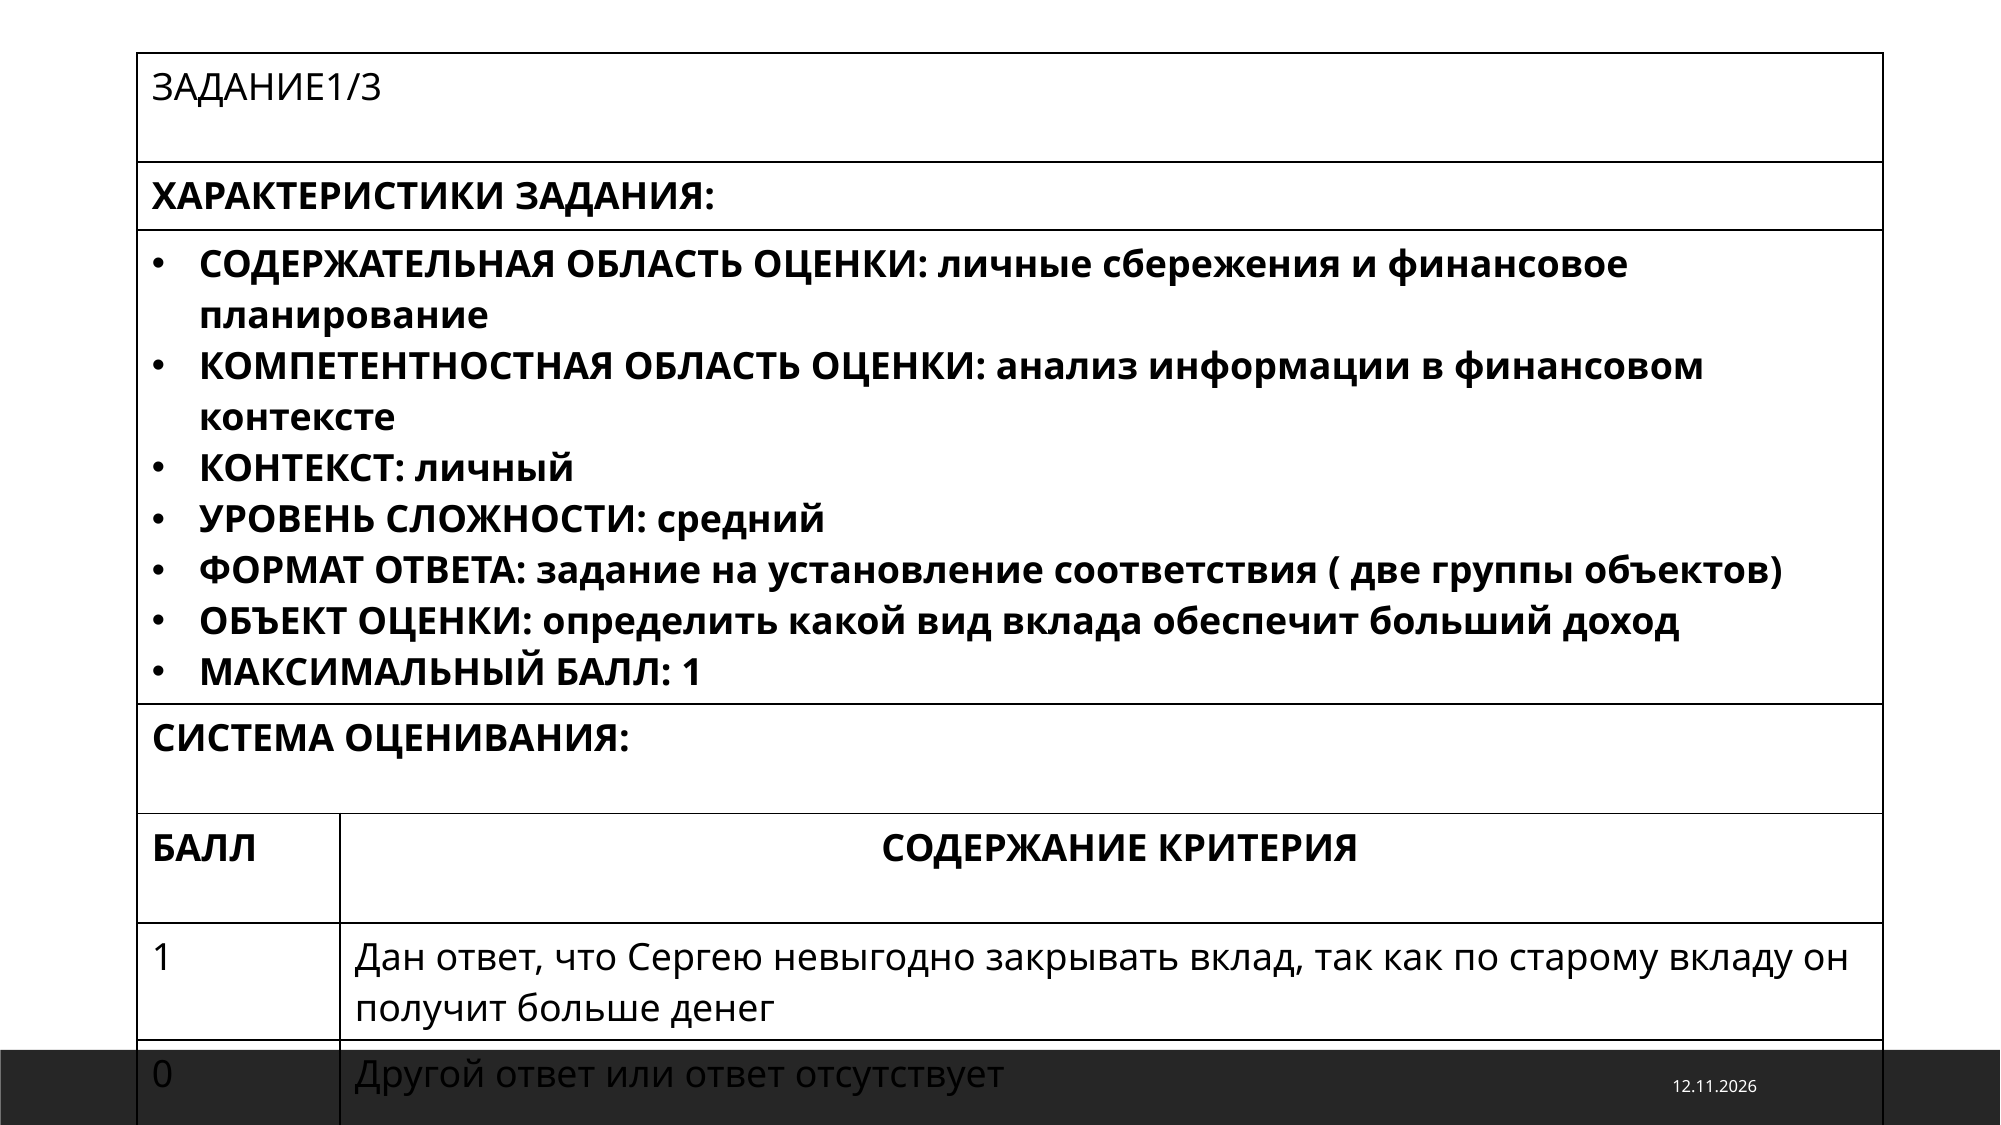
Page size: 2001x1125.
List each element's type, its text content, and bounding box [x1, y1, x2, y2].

table_cell Другой ответ или ответ отсутствует [341, 1041, 1882, 1125]
table_header ЗАДАНИЕ1/3 [138, 54, 1882, 161]
table_cell Дан ответ, что Сергею невыгодно закрывать вклад, так как по старому вкладу он получит больше денег [341, 924, 1882, 1039]
table_cell 0 [138, 1041, 339, 1125]
table_cell 1 [138, 924, 339, 1039]
table_cell СИСТЕМА ОЦЕНИВАНИЯ: [138, 705, 1882, 813]
table_cell ХАРАКТЕРИСТИКИ ЗАДАНИЯ: [138, 163, 1882, 229]
table_cell СОДЕРЖАНИЕ КРИТЕРИЯ [341, 814, 1882, 922]
table_cell СОДЕРЖАТЕЛЬНАЯ ОБЛАСТЬ ОЦЕНКИ: личные сбережения и финансовое планирование КОМПЕТЕНТНОСТНАЯ ОБЛАСТЬ ОЦЕНКИ: анализ информации в финансовом контексте КОНТЕКСТ: личный УРОВЕНЬ СЛОЖНОСТИ: средний ФОРМАТ ОТВЕТА: задание на установление соответствия ( две группы объектов) ОБЪЕКТ ОЦЕНКИ: определить какой вид вклада обеспечит больший доход МАКСИМАЛЬНЫЙ БАЛЛ: 1 [138, 231, 1882, 703]
table_cell БАЛЛ [138, 814, 339, 922]
